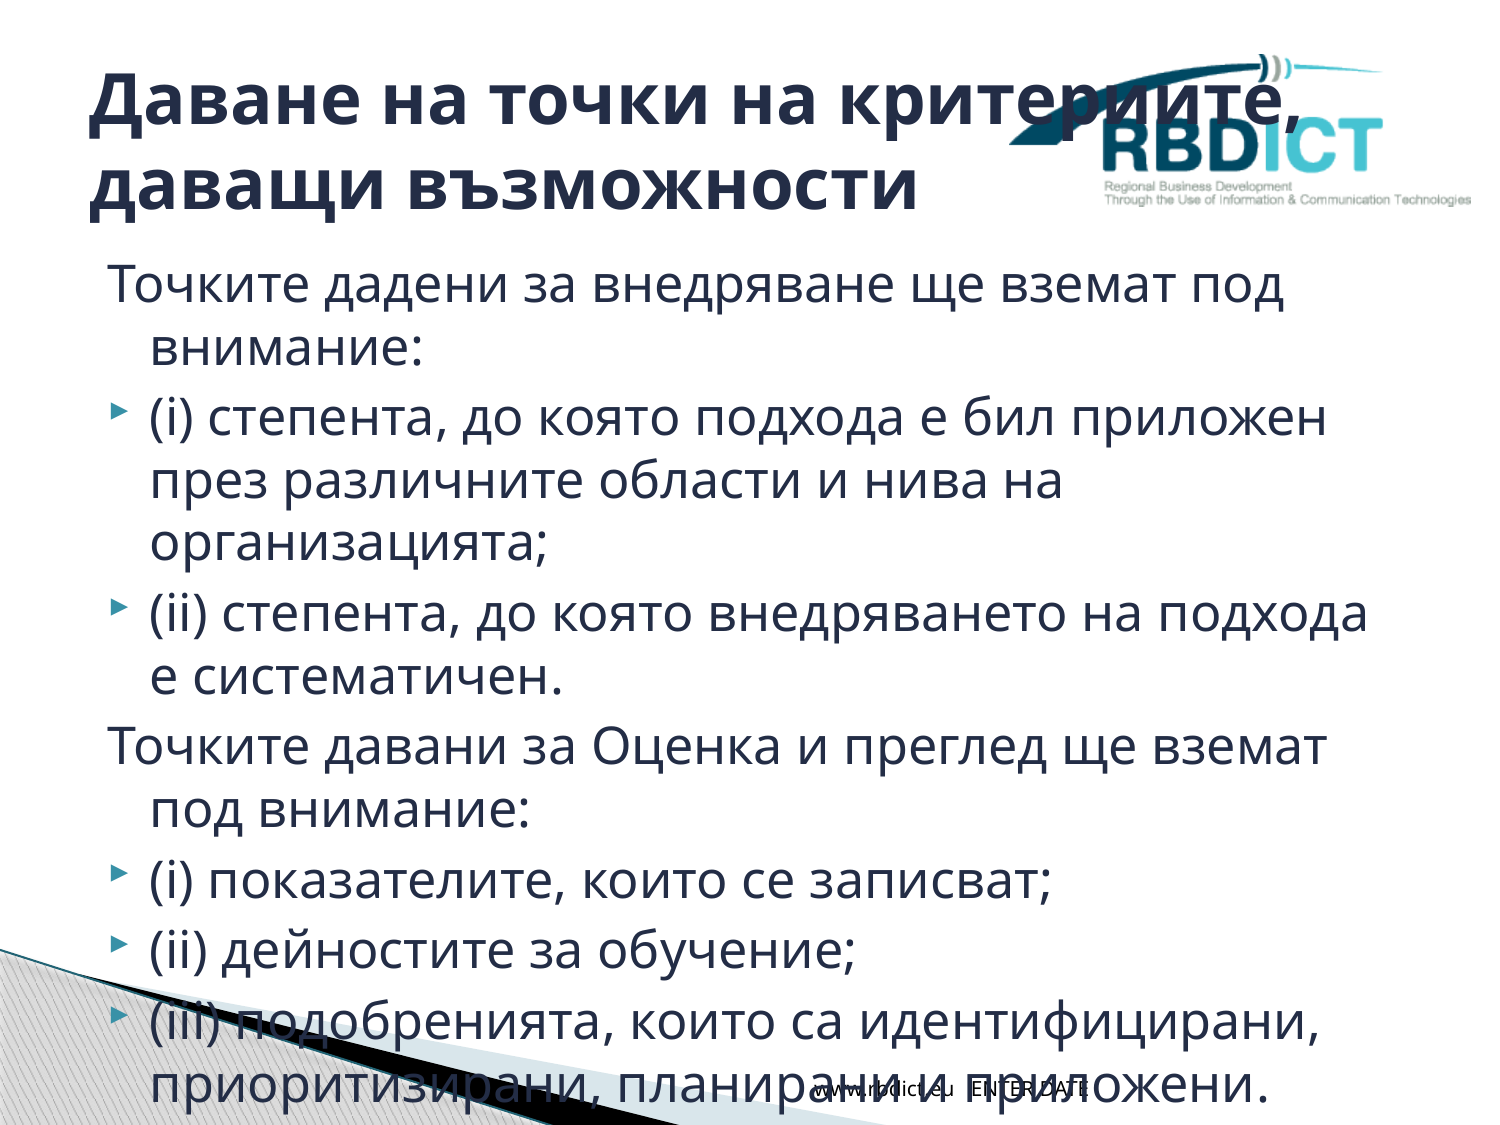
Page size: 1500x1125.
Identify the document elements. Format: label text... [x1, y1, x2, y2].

title Даване на точки на критериите, даващи възможности [75, 45, 1425, 233]
list Точките дадени за внедряване ще вземат под внимание: (i) степента, до която подхода е бил приложен през различните области и нива на организацията; (ii) степента, до която внедряването на подхода е систематичен. Точките давани за Оценка и преглед ще вземат под внимание: (i) показателите, които се записват; (ii) дейностите за обучение; (iii) подобренията, които са идентифицирани, приоритизирани, планирани и приложени. [74, 242, 1426, 986]
footer www.rbdict.eu ENTER DATE [718, 1051, 1105, 1112]
picture [1425, 54, 1471, 207]
